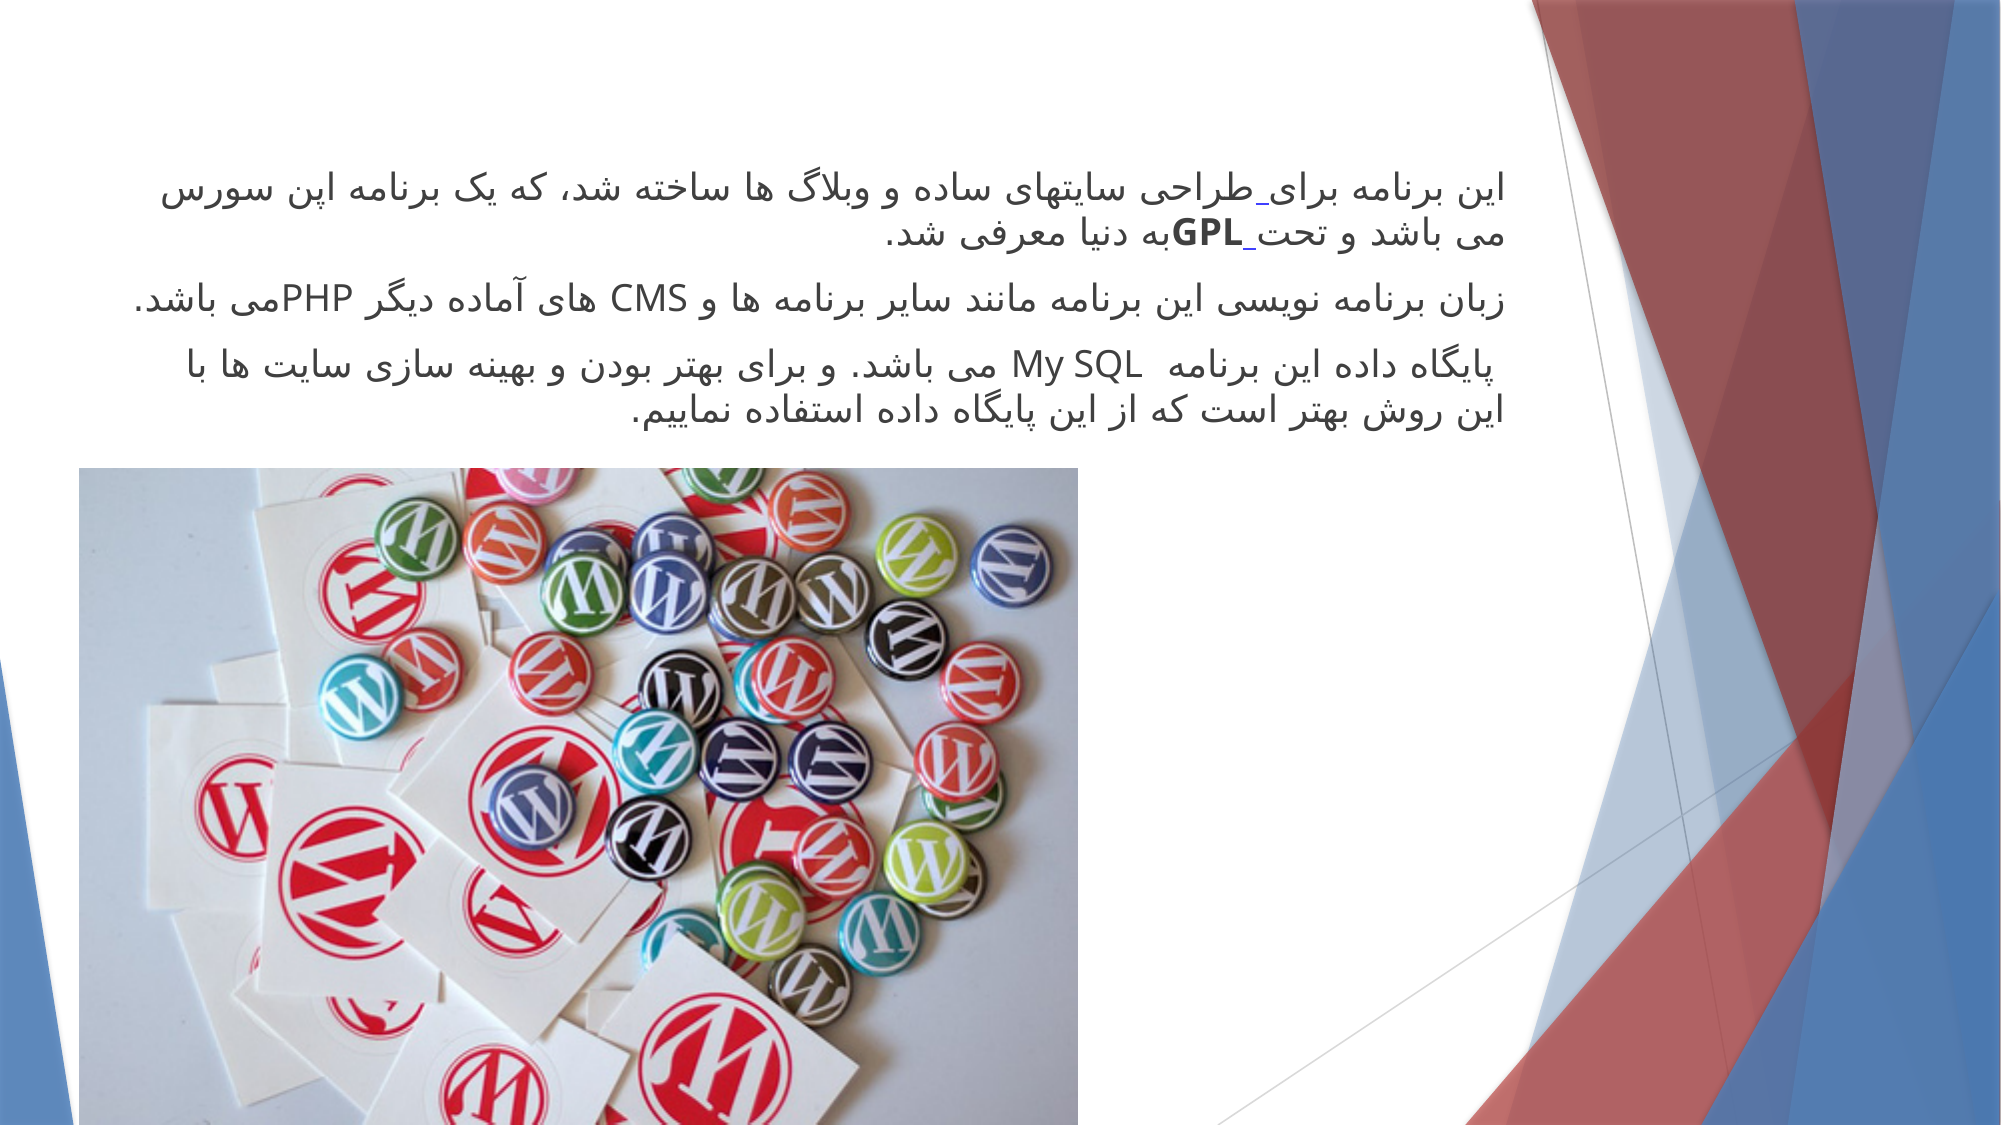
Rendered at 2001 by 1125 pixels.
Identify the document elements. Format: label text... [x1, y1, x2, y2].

list این برنامه برای طراحی سایتهای ساده و وبلاگ ها ساخته شد، که یک برنامه اپن سورس می باشد و تحتGPL به دنیا معرفی شد. زبان برنامه نویسی این برنامه مانند سایر برنامه ها و CMS های آماده دیگر PHPمی باشد. پایگاه داده این برنامه My SQL می باشد. و برای بهتر بودن و بهینه سازی سایت ها با این روش بهتر است که از این پایگاه داده استفاده نماییم. [111, 89, 1522, 991]
picture [79, 467, 1079, 1125]
